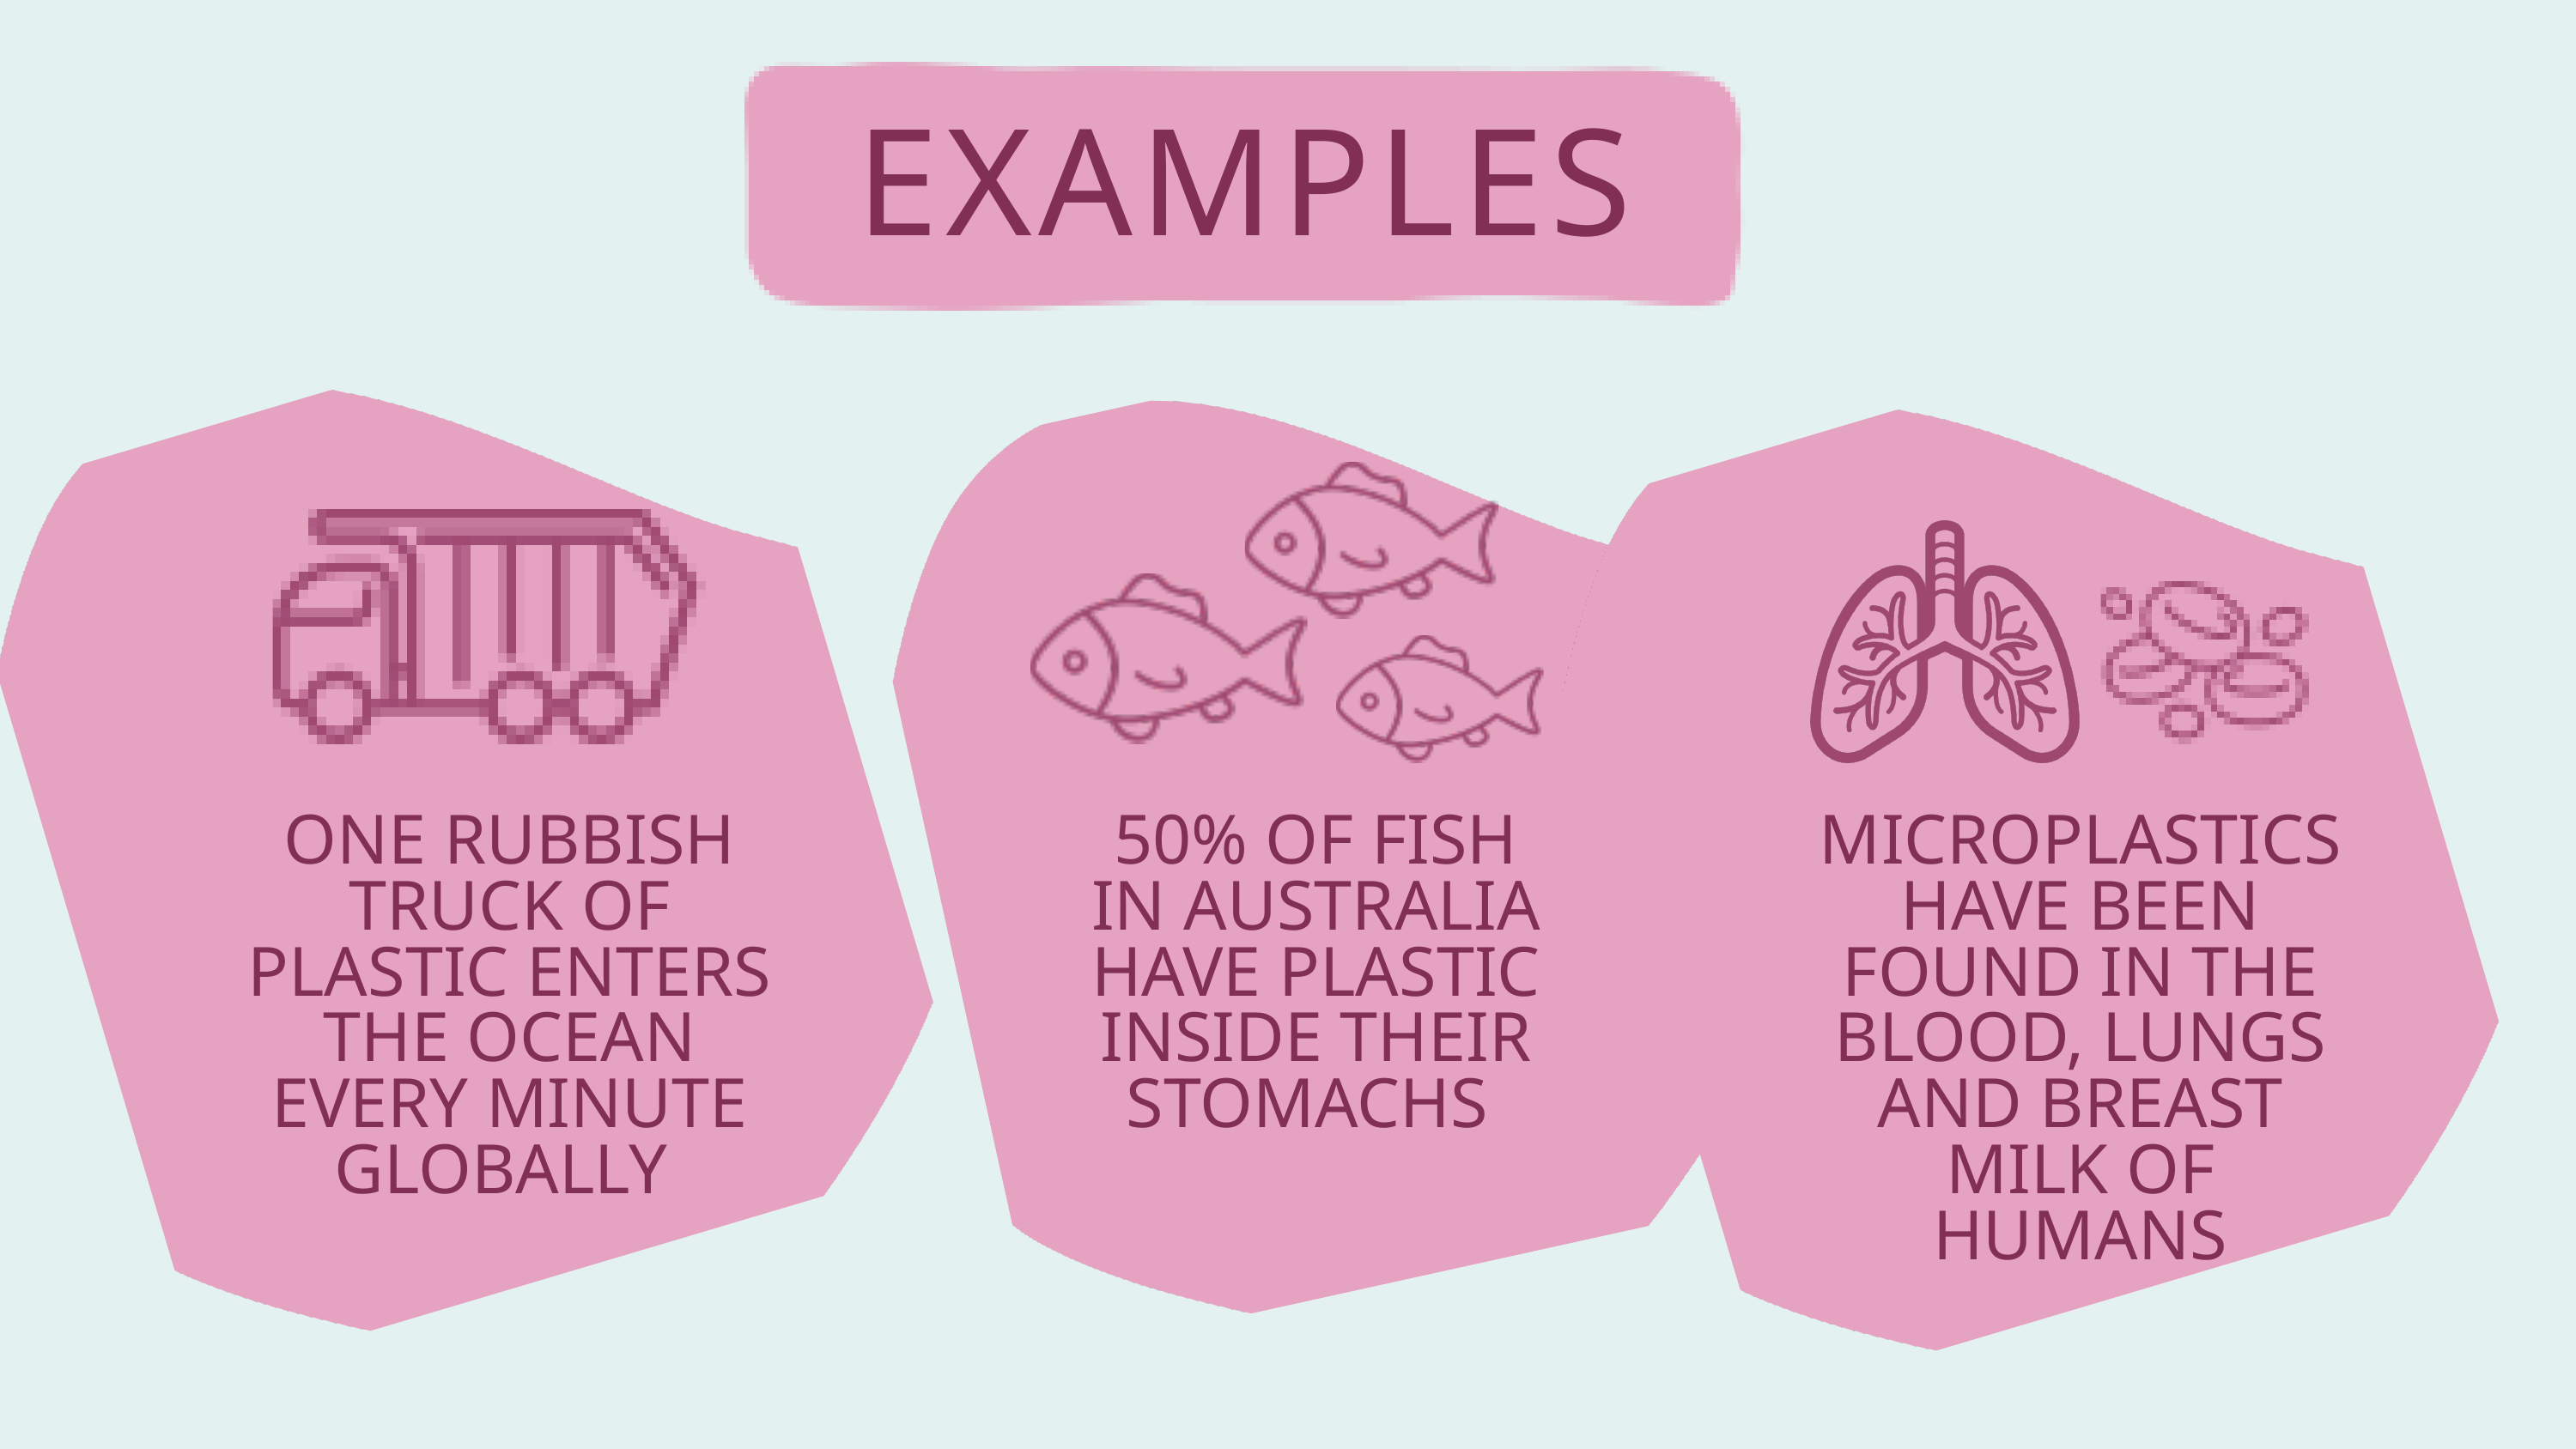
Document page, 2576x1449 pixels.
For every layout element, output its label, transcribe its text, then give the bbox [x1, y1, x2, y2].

text_box MICROPLASTICS HAVE BEEN FOUND IN THE BLOOD, LUNGS AND BREAST MILK OF HUMANS [1809, 811, 2352, 1273]
text_box [1030, 573, 1308, 744]
text_box [0, 275, 978, 1379]
text_box [1336, 635, 1544, 764]
text_box 50% OF FISH IN AUSTRALIA HAVE PLASTIC INSIDE THEIR STOMACHS [1088, 811, 1544, 1142]
text_box [744, 62, 1746, 311]
text_box ONE RUBBISH TRUCK OF PLASTIC ENTERS THE OCEAN EVERY MINUTE GLOBALLY [232, 811, 788, 1207]
text_box [1809, 520, 2081, 764]
text_box EXAMPLES [787, 121, 1703, 266]
text_box [272, 509, 706, 744]
text_box [1512, 294, 2543, 1399]
text_box [2100, 581, 2309, 744]
text_box [1244, 462, 1499, 619]
text_box [845, 311, 1716, 1360]
